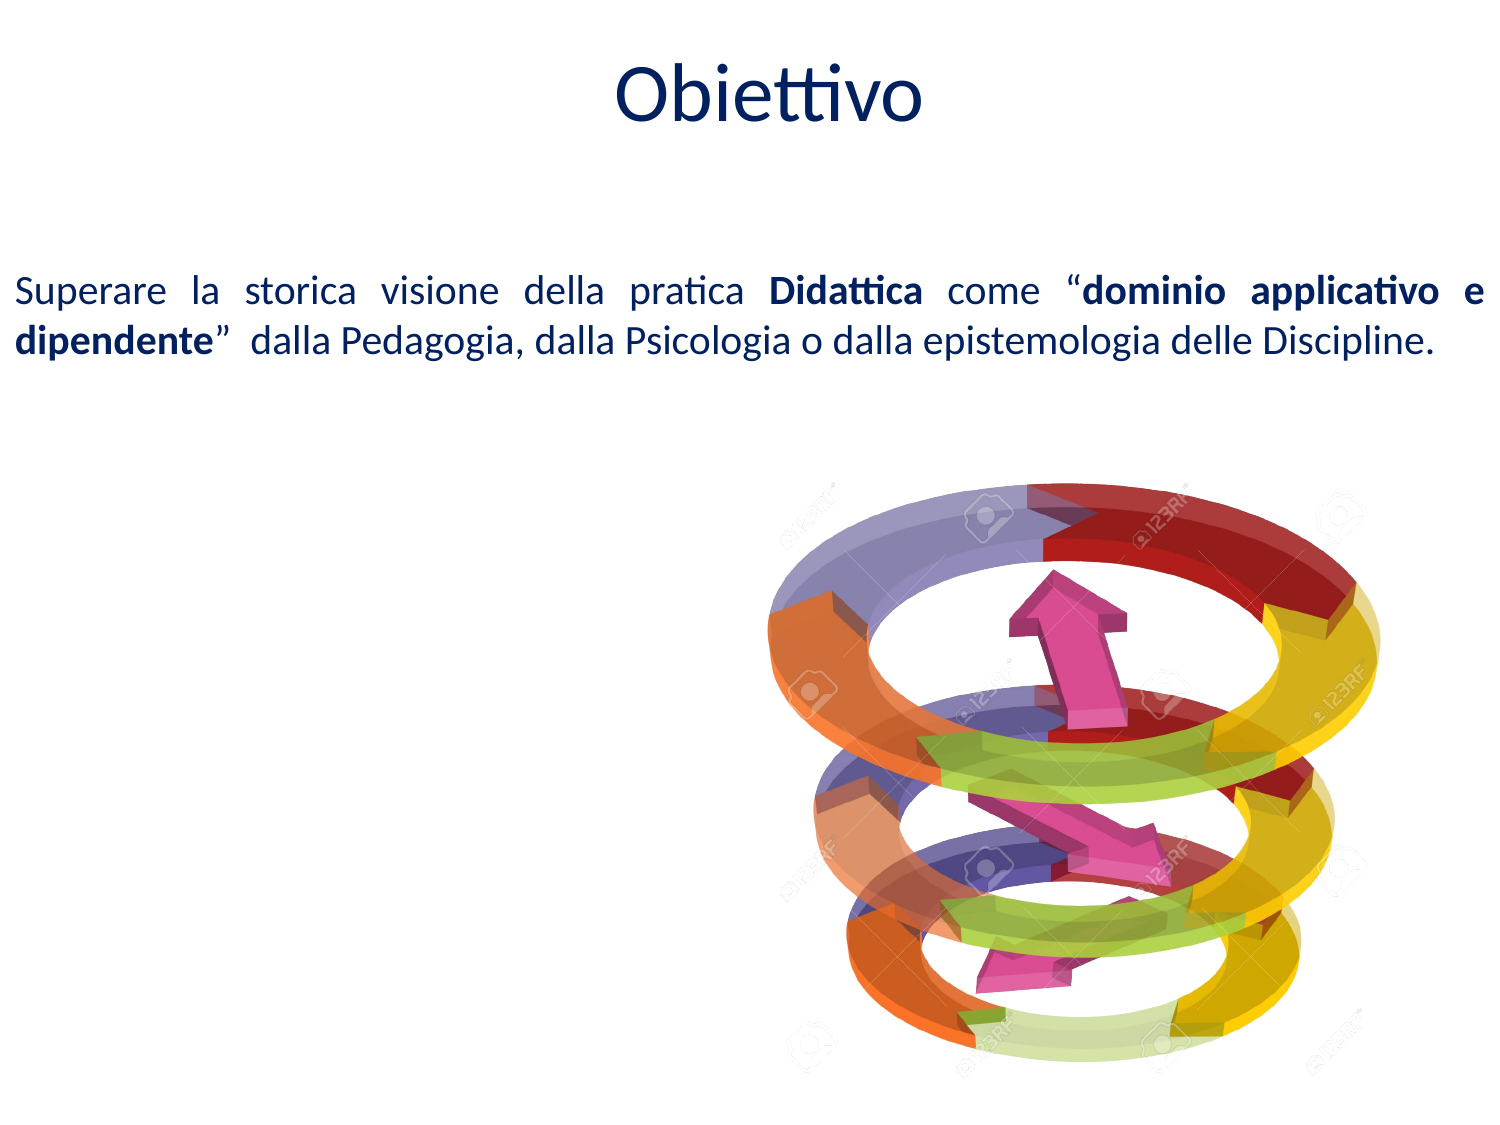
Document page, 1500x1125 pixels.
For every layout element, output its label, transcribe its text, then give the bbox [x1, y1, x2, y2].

text_box Obiettivo [599, 30, 940, 146]
text_box Superare la storica visione della pratica Didattica come “dominio applicativo e dipendente” dalla Pedagogia, dalla Psicologia o dalla epistemologia delle Discipline. [0, 255, 1500, 421]
picture [761, 467, 1385, 1091]
